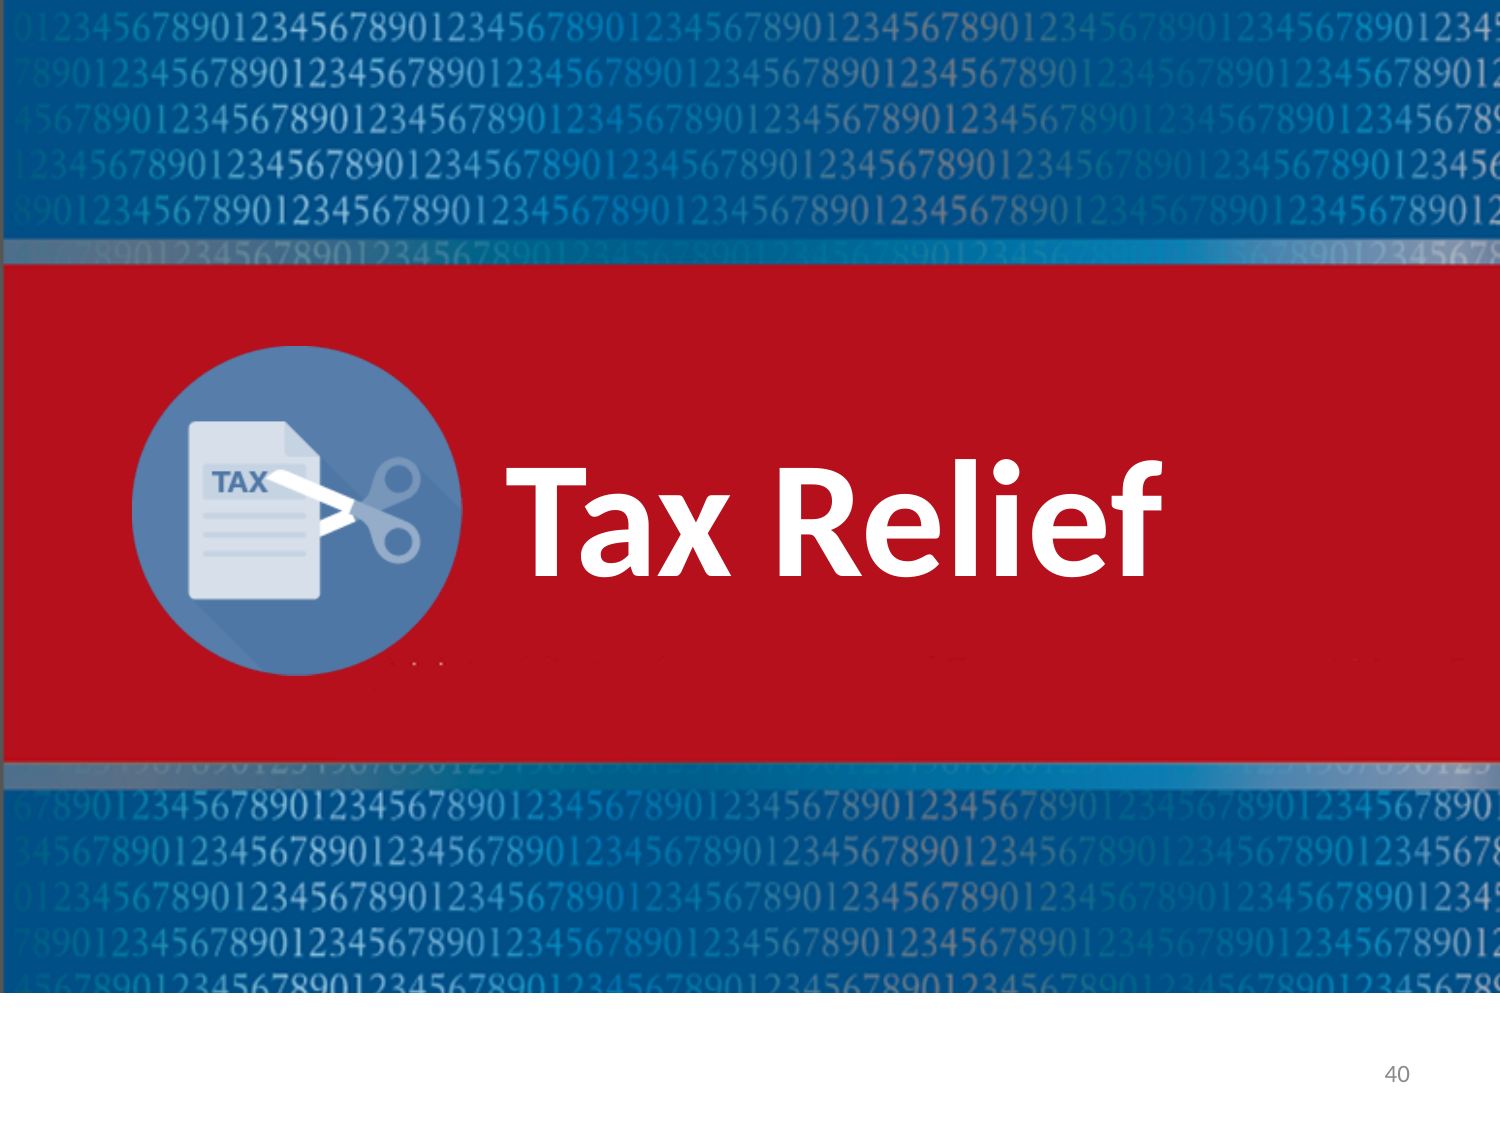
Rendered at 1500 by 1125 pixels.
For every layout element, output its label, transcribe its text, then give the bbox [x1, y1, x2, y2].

picture [1302, 976, 1309, 987]
picture [1125, 978, 1132, 993]
picture [139, 978, 145, 993]
picture [1104, 978, 1112, 987]
picture [710, 976, 717, 987]
picture [0, 0, 1500, 993]
slide_number 40 [1074, 1042, 1425, 1103]
picture [1322, 978, 1329, 993]
picture [119, 978, 125, 987]
